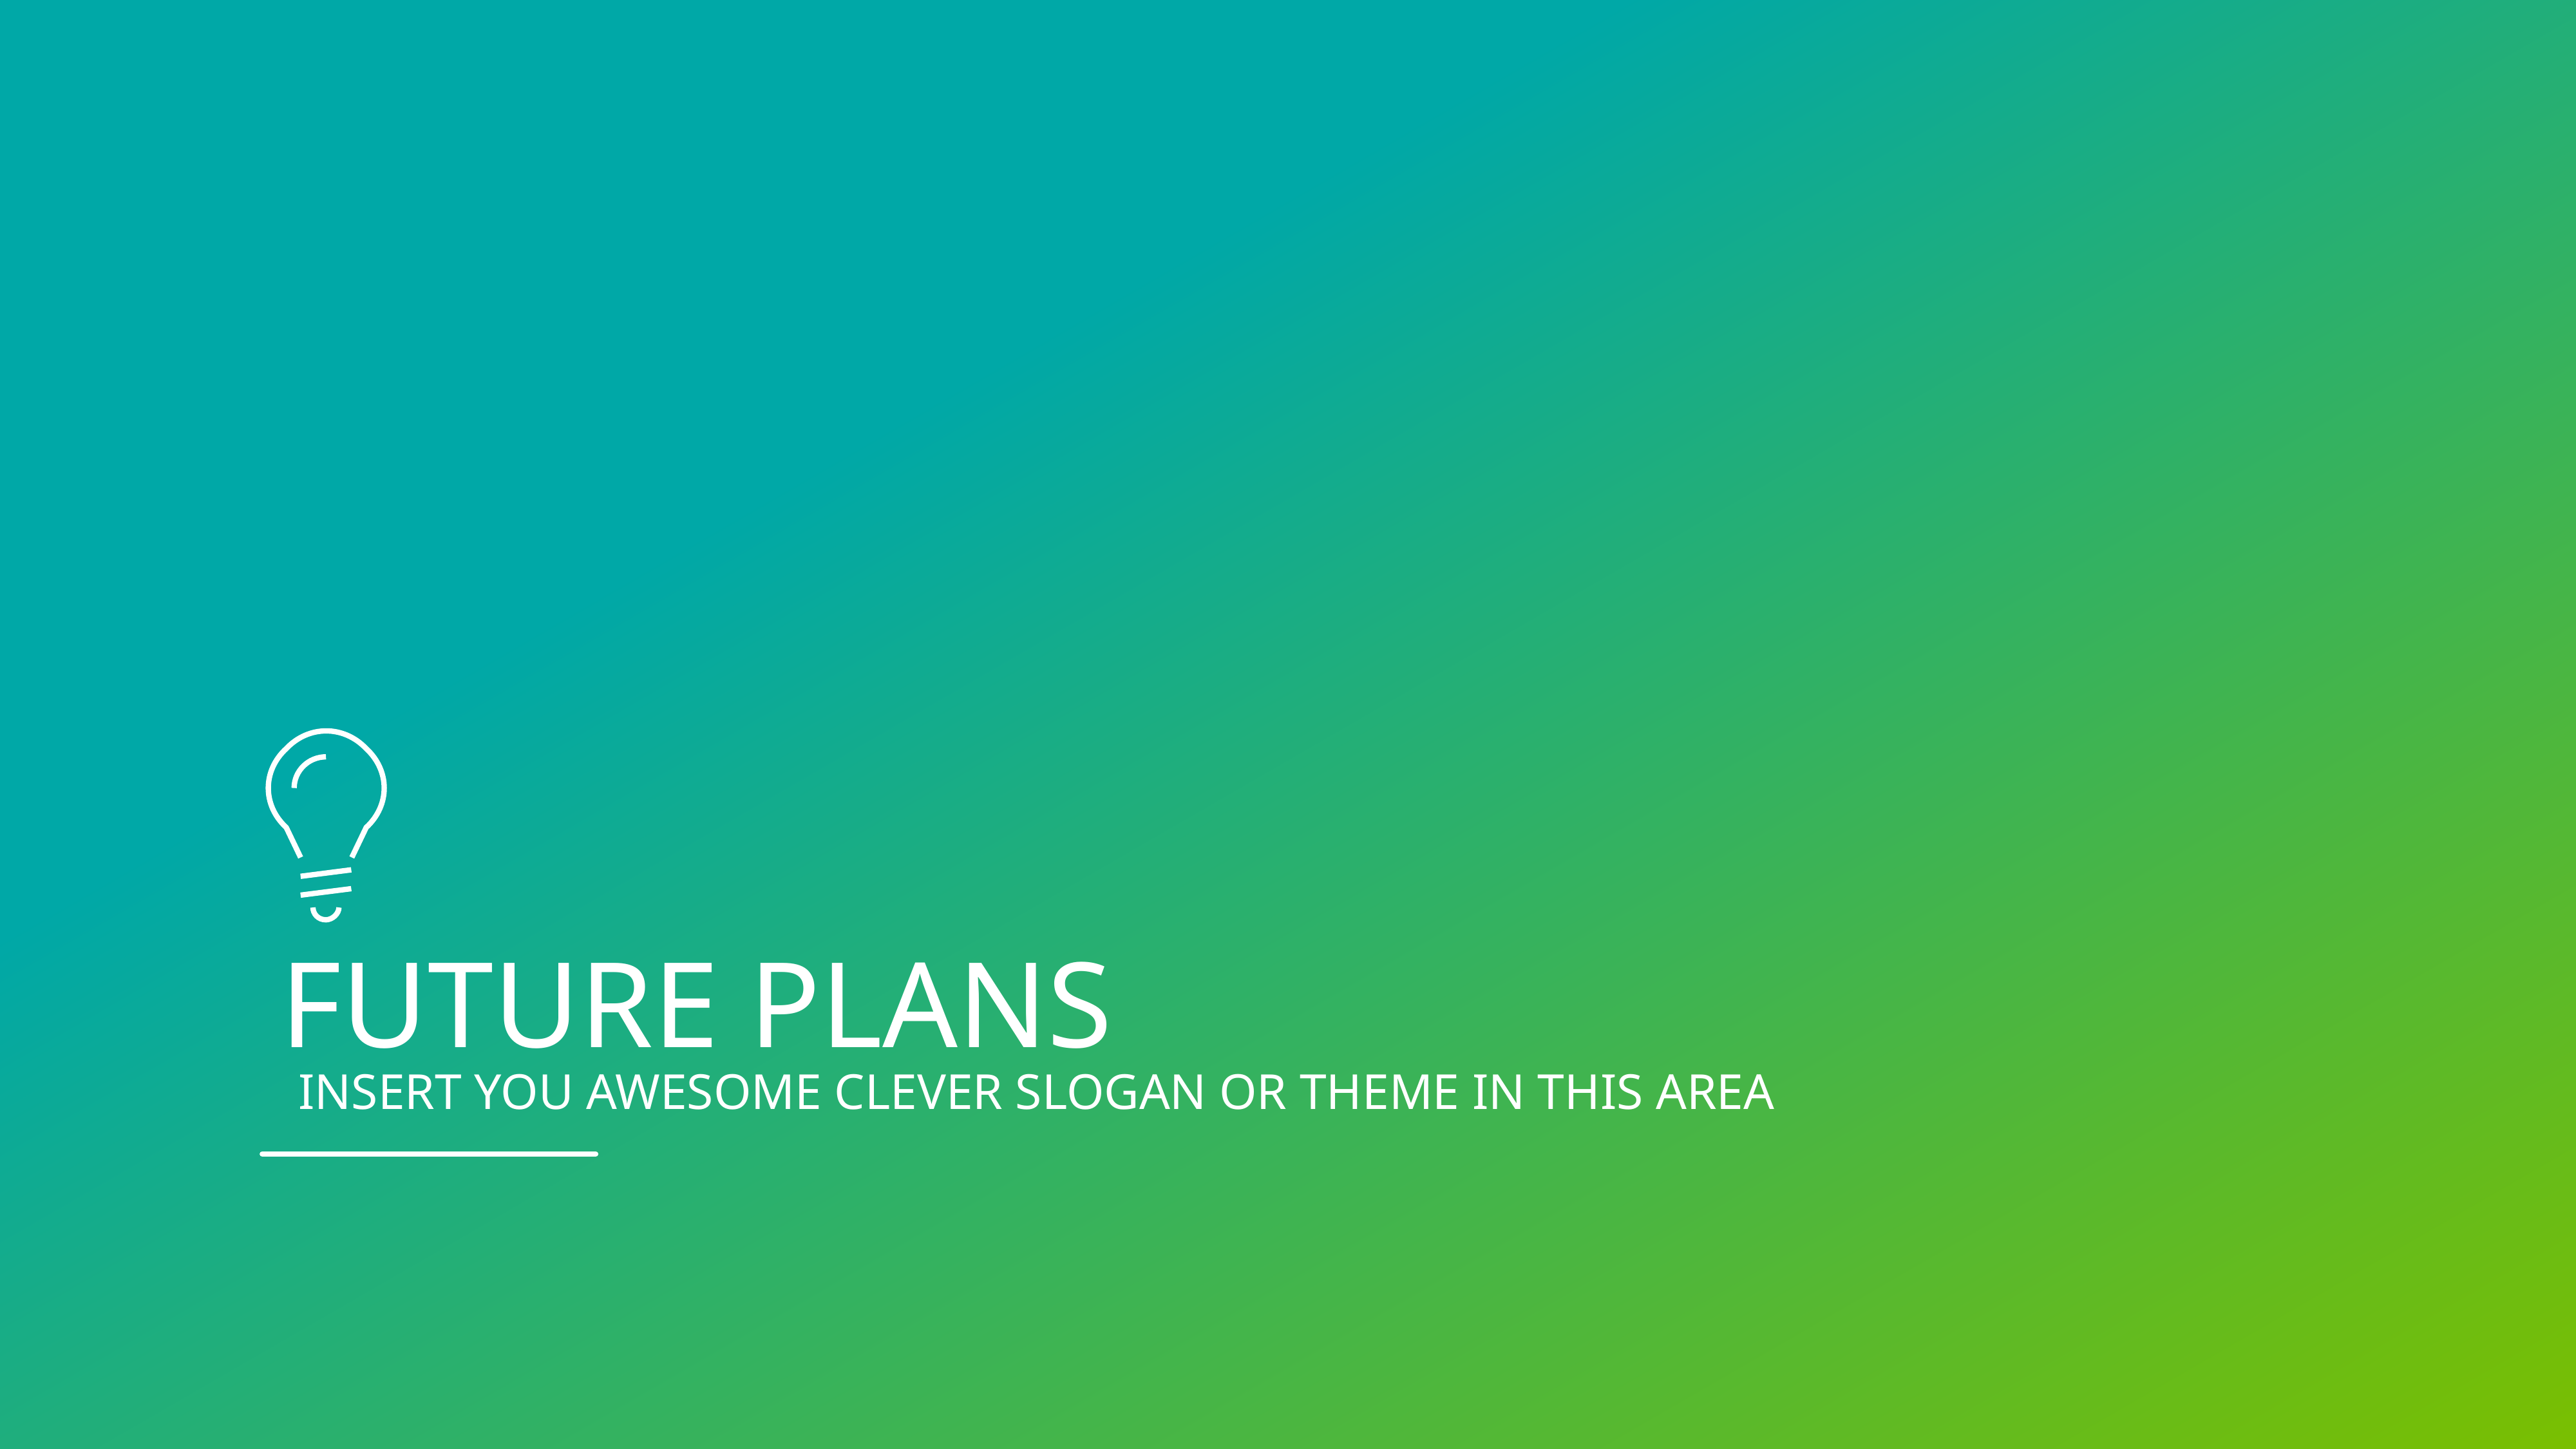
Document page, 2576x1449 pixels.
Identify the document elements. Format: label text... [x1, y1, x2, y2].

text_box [268, 730, 384, 920]
text_box INSERT YOU AWESOME CLEVER SLOGAN OR THEME IN THIS AREA [289, 1051, 1786, 1129]
text_box FUTURE PLANS [270, 920, 1122, 1081]
